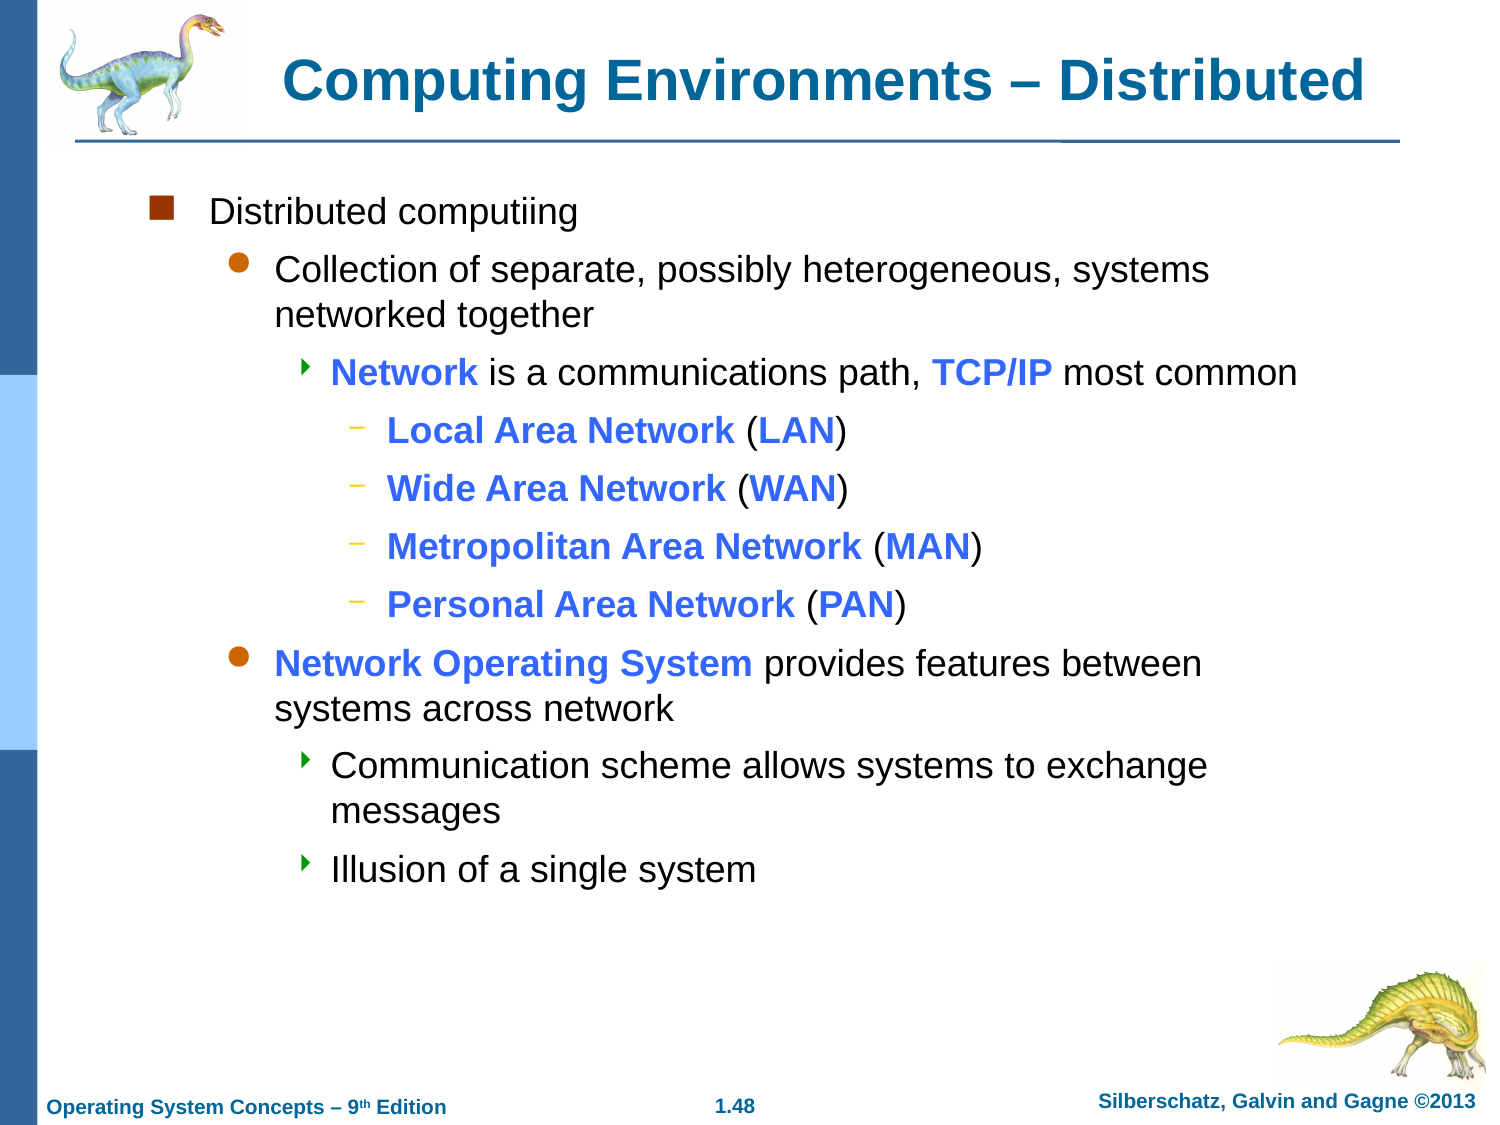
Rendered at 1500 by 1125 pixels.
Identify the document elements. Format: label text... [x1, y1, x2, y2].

picture [46, 0, 243, 149]
picture [1275, 959, 1486, 1090]
list Distributed computiing Collection of separate, possibly heterogeneous, systems networked together Network is a communications path, TCP/IP most common Local Area Network (LAN) Wide Area Network (WAN) Metropolitan Area Network (MAN) Personal Area Network (PAN) Network Operating System provides features between systems across network Communication scheme allows systems to exchange messages Illusion of a single system [137, 178, 1338, 923]
title Computing Environments – Distributed [149, 24, 1500, 120]
